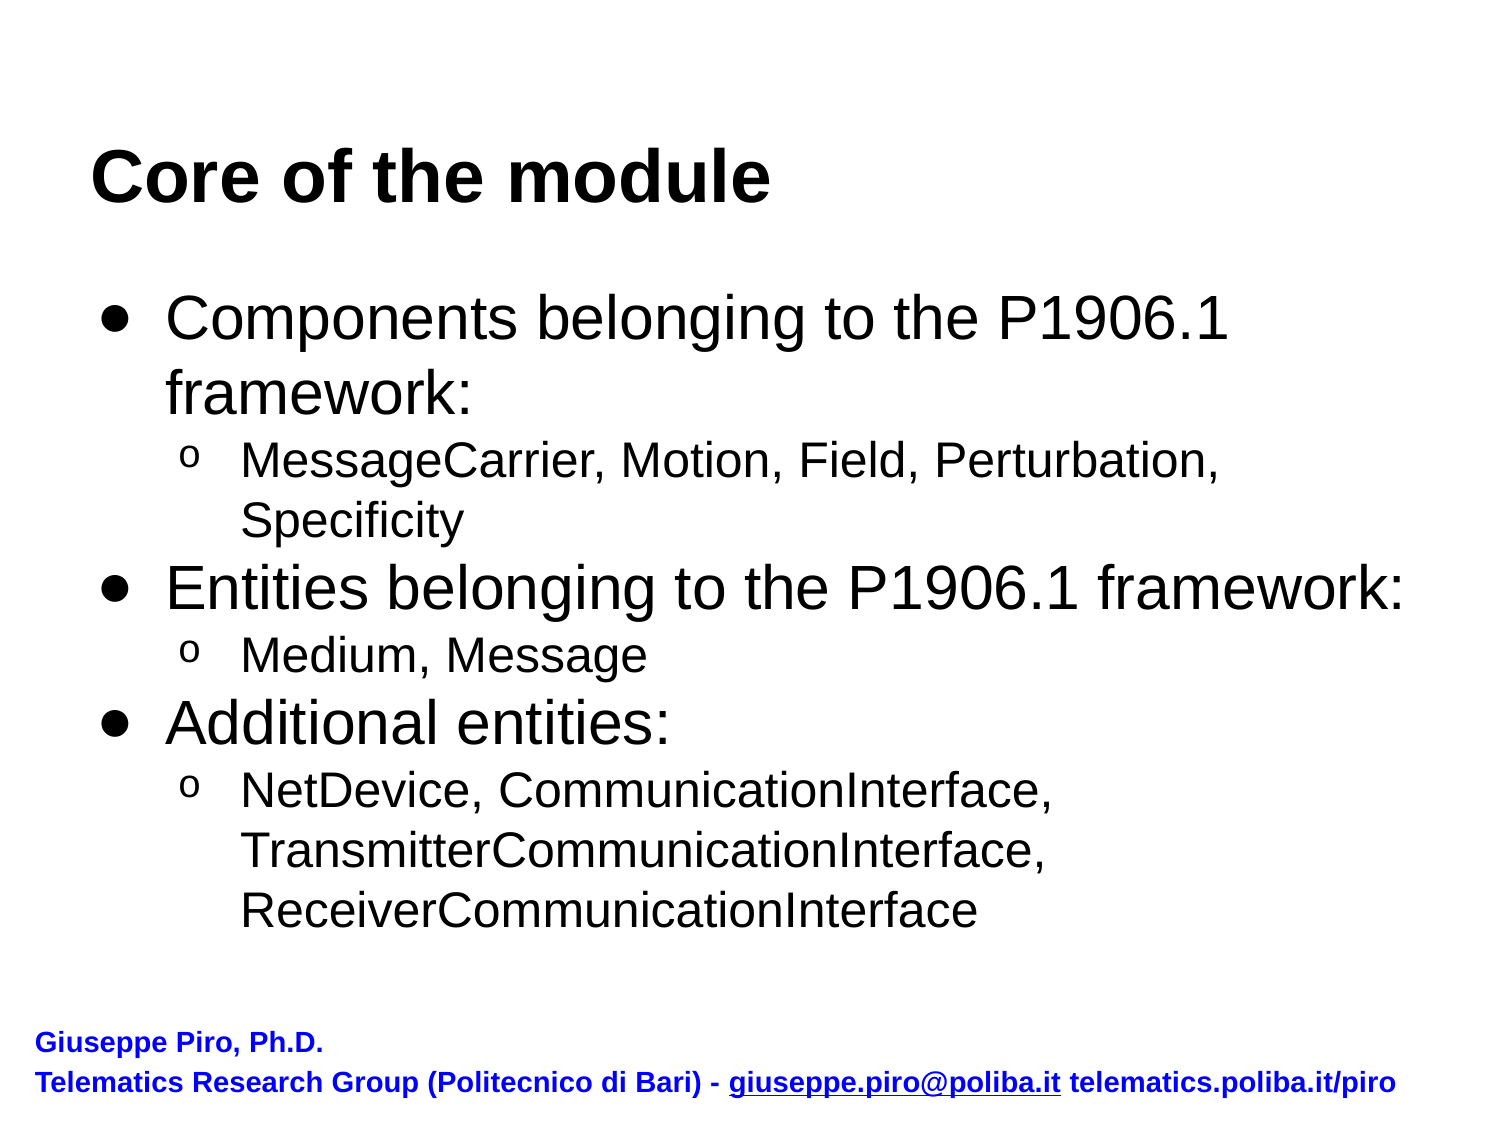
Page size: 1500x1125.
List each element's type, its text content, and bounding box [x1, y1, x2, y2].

subtitle Giuseppe Piro, Ph.D. Telematics Research Group (Politecnico di Bari) - giuseppe.piro@poliba.it telematics.poliba.it/piro [19, 1003, 1481, 1088]
list Components belonging to the P1906.1 framework: MessageCarrier, Motion, Field, Perturbation, Specificity Entities belonging to the P1906.1 framework: Medium, Message Additional entities: NetDevice, CommunicationInterface, TransmitterCommunicationInterface, ReceiverCommunicationInterface [75, 262, 1425, 1003]
title Core of the module [75, 45, 1425, 233]
